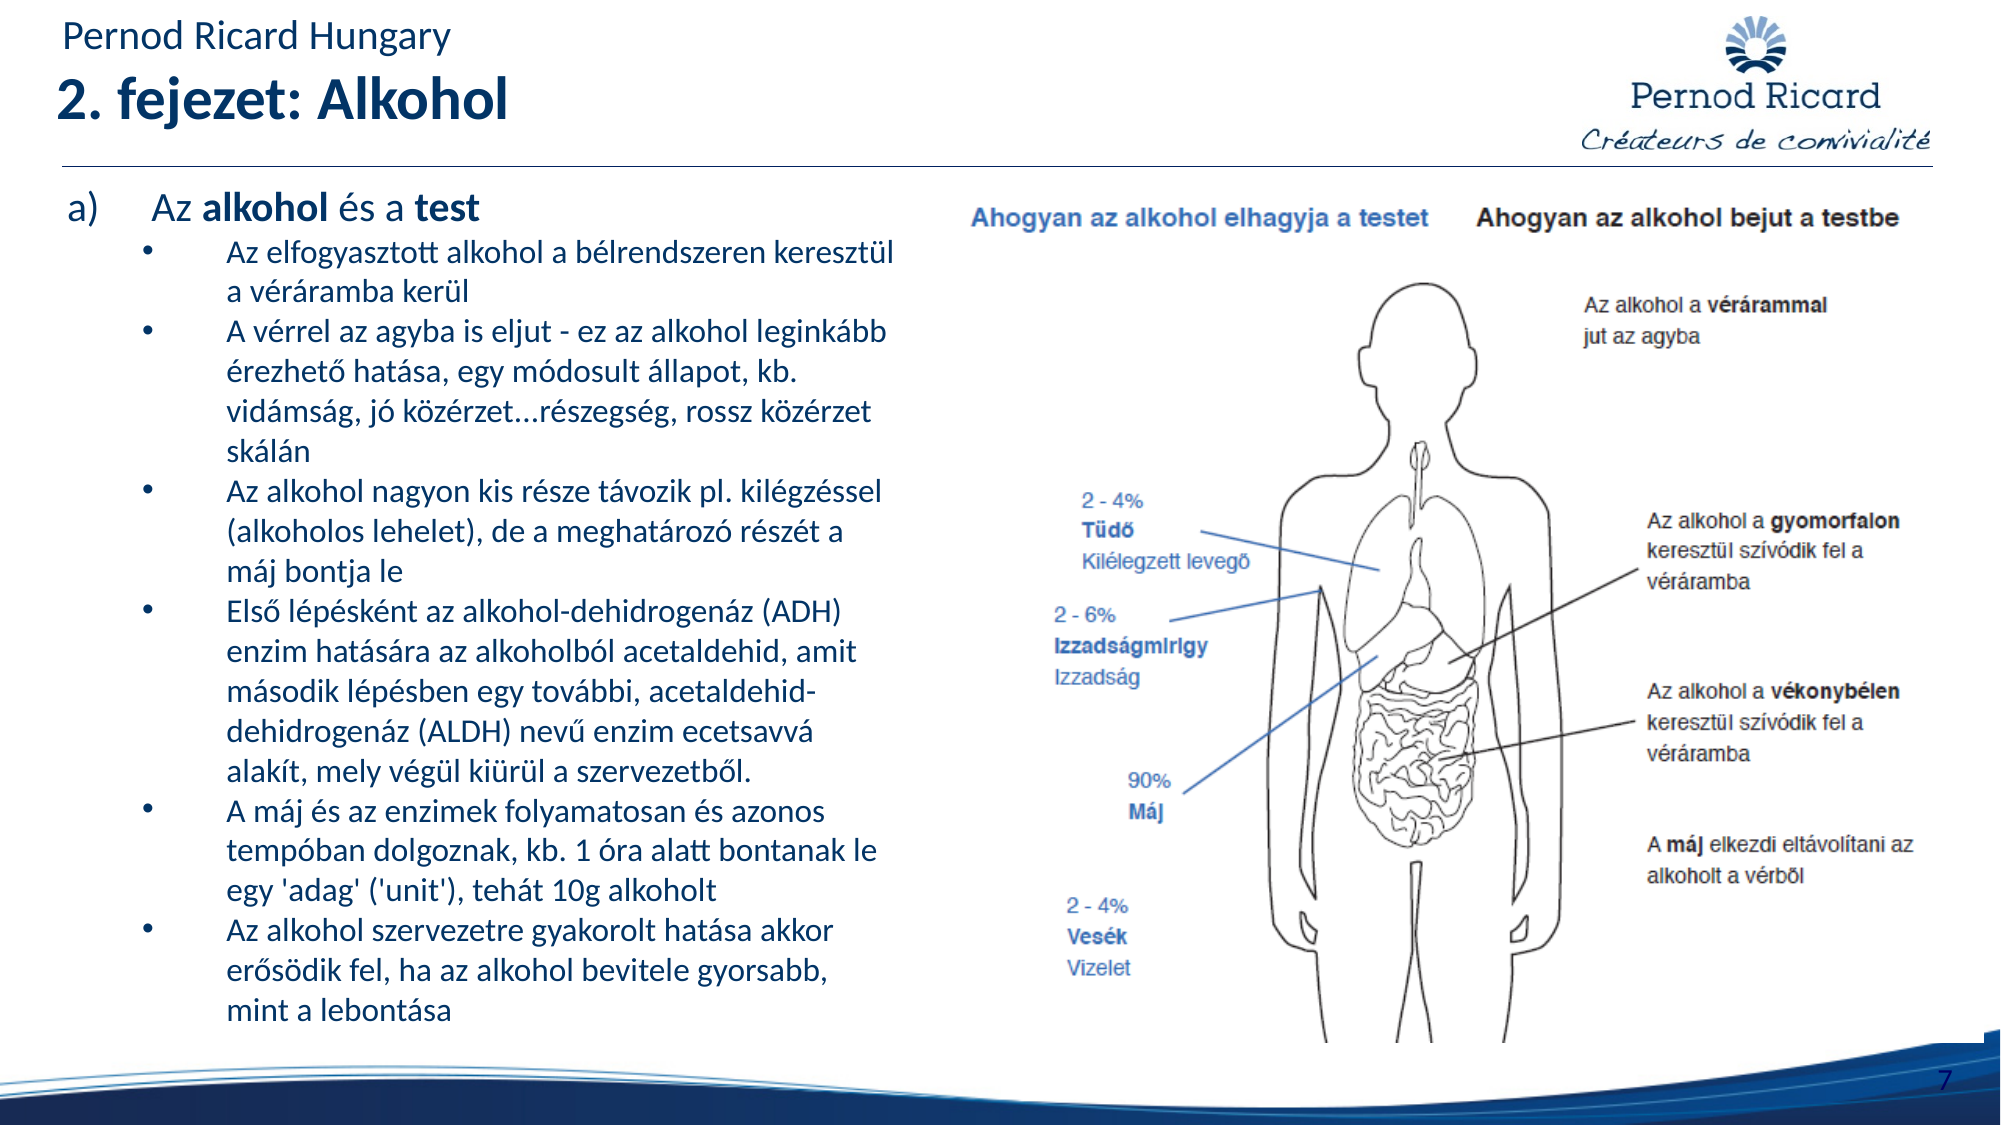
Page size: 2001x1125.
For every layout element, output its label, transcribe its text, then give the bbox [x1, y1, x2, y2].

text_box Pernod Ricard Hungary [47, 0, 467, 65]
text_box 7 [1853, 1051, 1973, 1119]
picture [0, 0, 2001, 1125]
title 2. fejezet: Alkohol [41, 33, 1839, 140]
text_box Az alkohol és a test Az elfogyasztott alkohol a bélrendszeren keresztül a véráramba kerül A vérrel az agyba is eljut - ez az alkohol leginkább érezhető hatása, egy módosult állapot, kb. vidámság, jó közérzet...részegség, rossz közérzet skálán Az alkohol nagyon kis része távozik pl. kilégzéssel (alkoholos lehelet), de a meghatározó részét a máj bontja le Első lépésként az alkohol-dehidrogenáz (ADH) enzim hatására az alkoholból acetaldehid, amit második lépésben egy további, acetaldehid-dehidrogenáz (ALDH) nevű enzim ecetsavvá alakít, mely végül kiürül a szervezetből. A máj és az enzimek folyamatosan és azonos tempóban dolgoznak, kb. 1 óra alatt bontanak le egy 'adag' ('unit'), tehát 10g alkoholt Az alkohol szervezetre gyakorolt hatása akkor erősödik fel, ha az alkohol bevitele gyorsabb, mint a lebontása [52, 172, 882, 1036]
